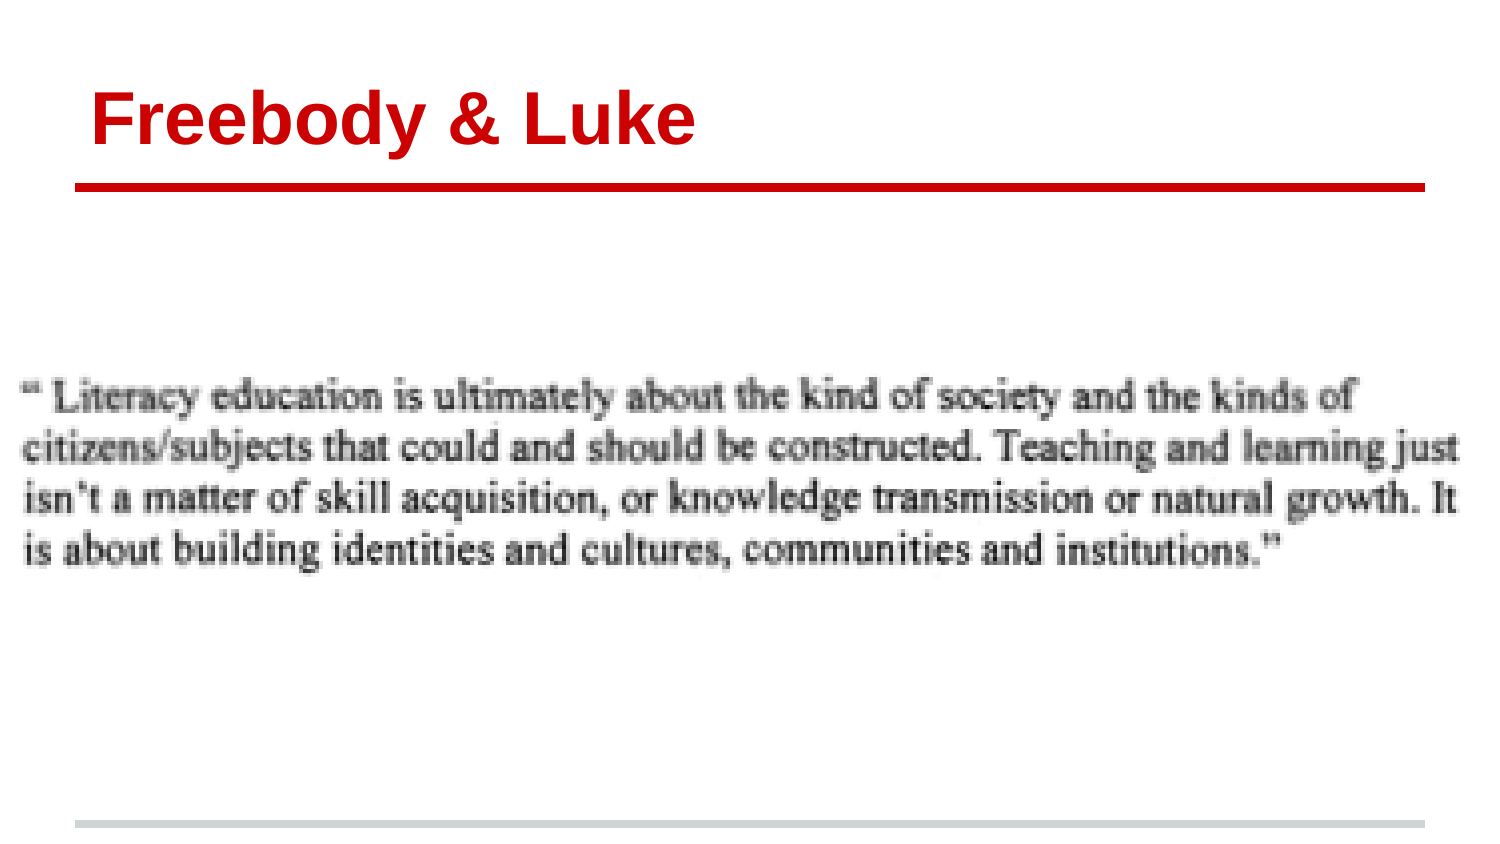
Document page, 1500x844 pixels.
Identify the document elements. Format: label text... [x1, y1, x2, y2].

picture [0, 361, 1500, 586]
title Freebody & Luke [75, 33, 1425, 175]
